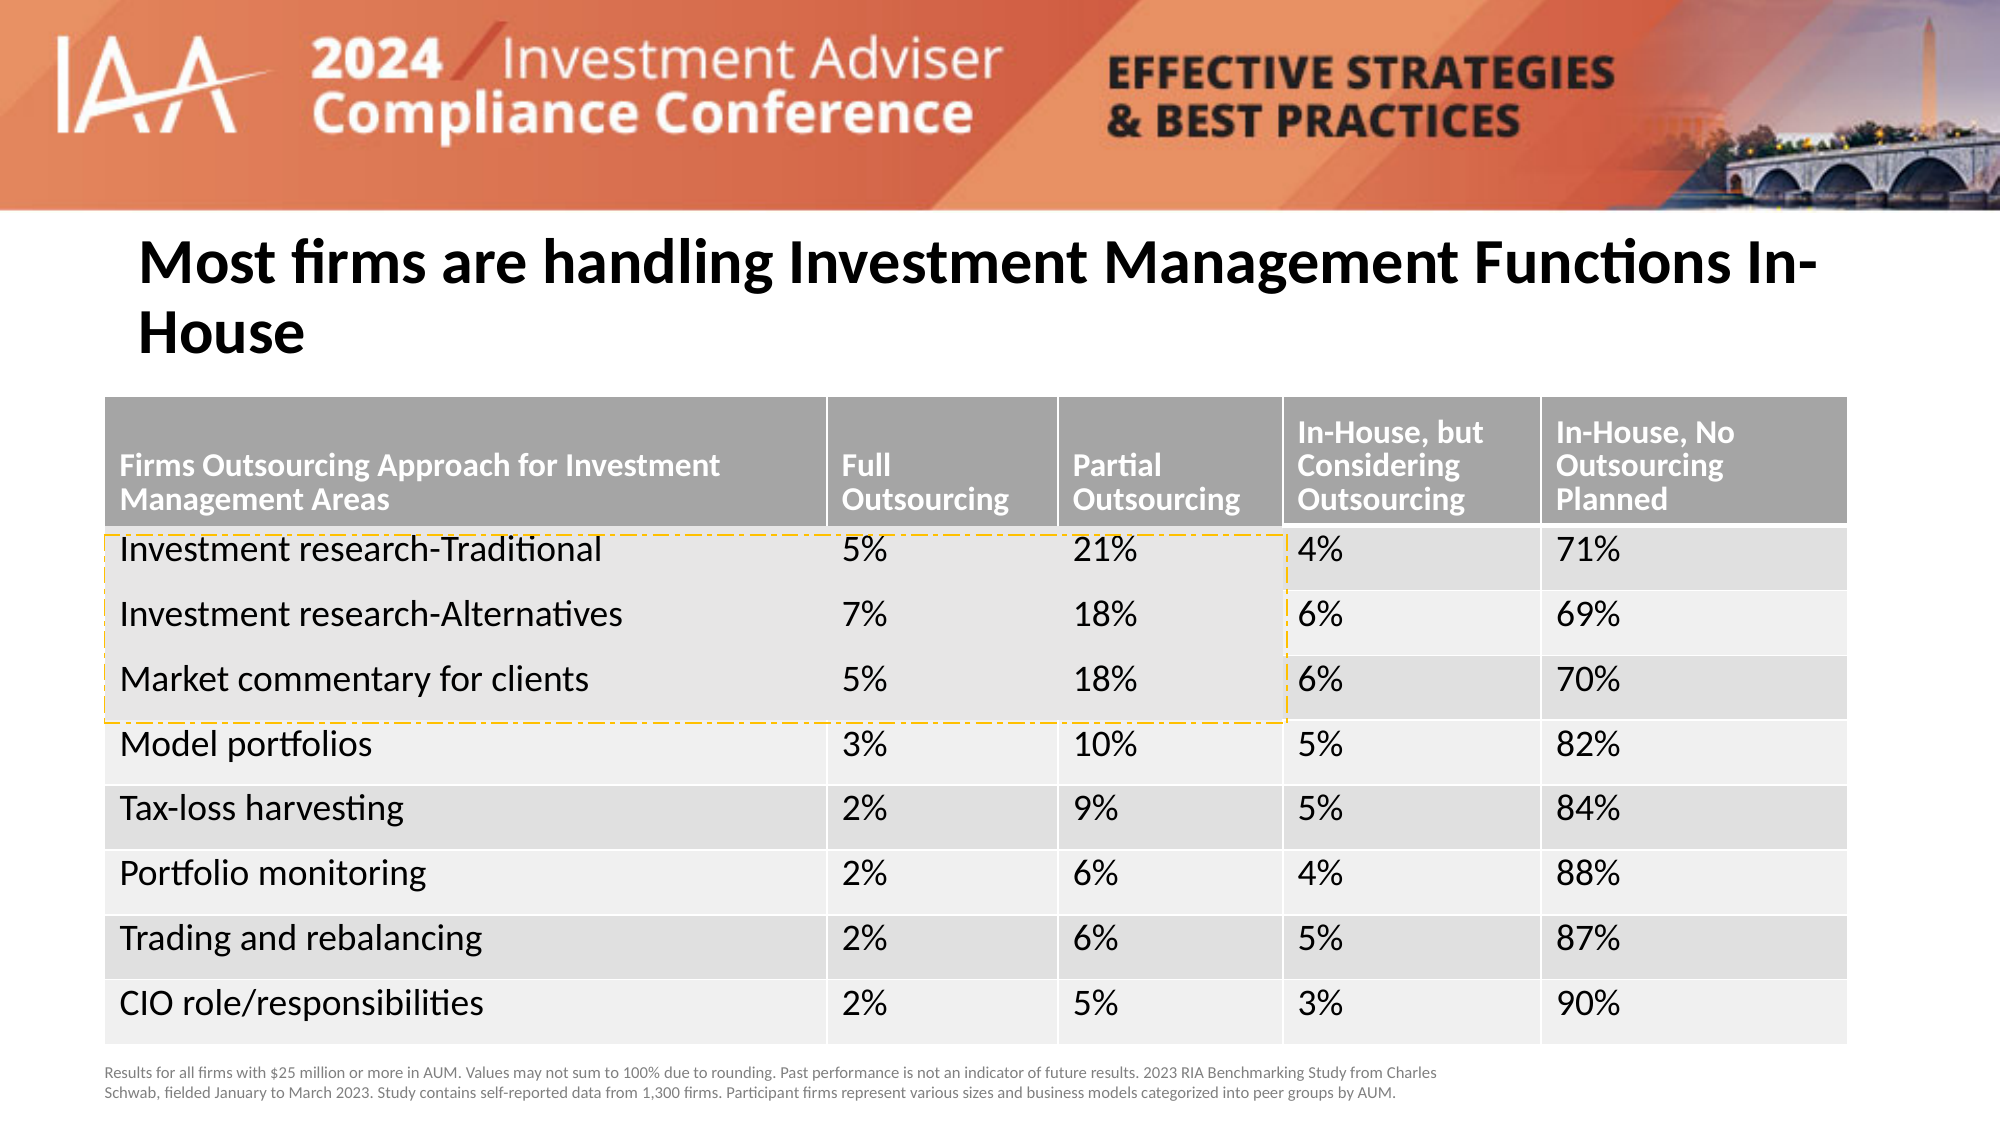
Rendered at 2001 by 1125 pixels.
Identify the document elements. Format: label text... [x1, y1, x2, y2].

table_cell 3% [1284, 980, 1540, 1044]
table_cell Model portfolios [105, 723, 826, 784]
table_cell 69% [1542, 591, 1847, 655]
table_cell 4% [1284, 851, 1540, 914]
table_header In-House, No Outsourcing Planned [1542, 397, 1847, 523]
table_cell 6% [1287, 591, 1540, 655]
table_cell 6% [1059, 851, 1282, 914]
table_header Partial Outsourcing [1059, 397, 1282, 526]
table_cell Trading and rebalancing [105, 916, 826, 979]
table_cell Portfolio monitoring [105, 851, 826, 914]
table_cell 70% [1542, 656, 1847, 719]
table_cell 2% [828, 851, 1057, 914]
table_cell 2% [828, 980, 1057, 1044]
title Most firms are handling Investment Management Functions In-House [123, 220, 1849, 376]
table_cell 5% [1284, 786, 1540, 849]
table_header In-House, but Considering Outsourcing [1284, 397, 1540, 523]
table_cell 2% [828, 916, 1057, 979]
table_cell 71% [1542, 528, 1847, 590]
table_cell 6% [1059, 916, 1282, 979]
table_cell Investment research-Traditional [105, 526, 827, 535]
table_header Full Outsourcing [828, 397, 1057, 526]
table_cell 3% [828, 723, 1057, 784]
table_cell 10% [1059, 723, 1282, 784]
table_cell 5% [827, 526, 1058, 535]
table_cell 82% [1542, 721, 1847, 784]
table_cell Tax-loss harvesting [105, 786, 826, 849]
text_box Results for all firms with $25 million or more in AUM. Values may not sum to 100% due to rounding. Past performance is not an indicator of future results. 2023 RIA Benchmarking Study from Charles Schwab, fielded January to March 2023. Study contains self-reported data from 1,300 firms. Participant firms represent various sizes and business models categorized into peer groups by AUM. [80, 1054, 1508, 1125]
picture [0, 0, 2000, 213]
table_cell 88% [1542, 851, 1847, 914]
table_cell 4% [1283, 528, 1540, 590]
table_cell 6% [1287, 656, 1540, 719]
table_header Firms Outsourcing Approach for Investment Management Areas [105, 397, 826, 526]
table_cell 21% [1058, 526, 1283, 535]
table_cell 5% [1284, 721, 1540, 784]
table_cell 2% [828, 786, 1057, 849]
table_cell 84% [1542, 786, 1847, 849]
table_header [105, 535, 1287, 723]
table_cell 9% [1059, 786, 1282, 849]
table_cell 90% [1542, 980, 1847, 1044]
table_cell 5% [1059, 980, 1282, 1044]
table_cell 87% [1542, 916, 1847, 979]
table_cell 5% [1284, 916, 1540, 979]
table_cell CIO role/responsibilities [105, 980, 826, 1044]
